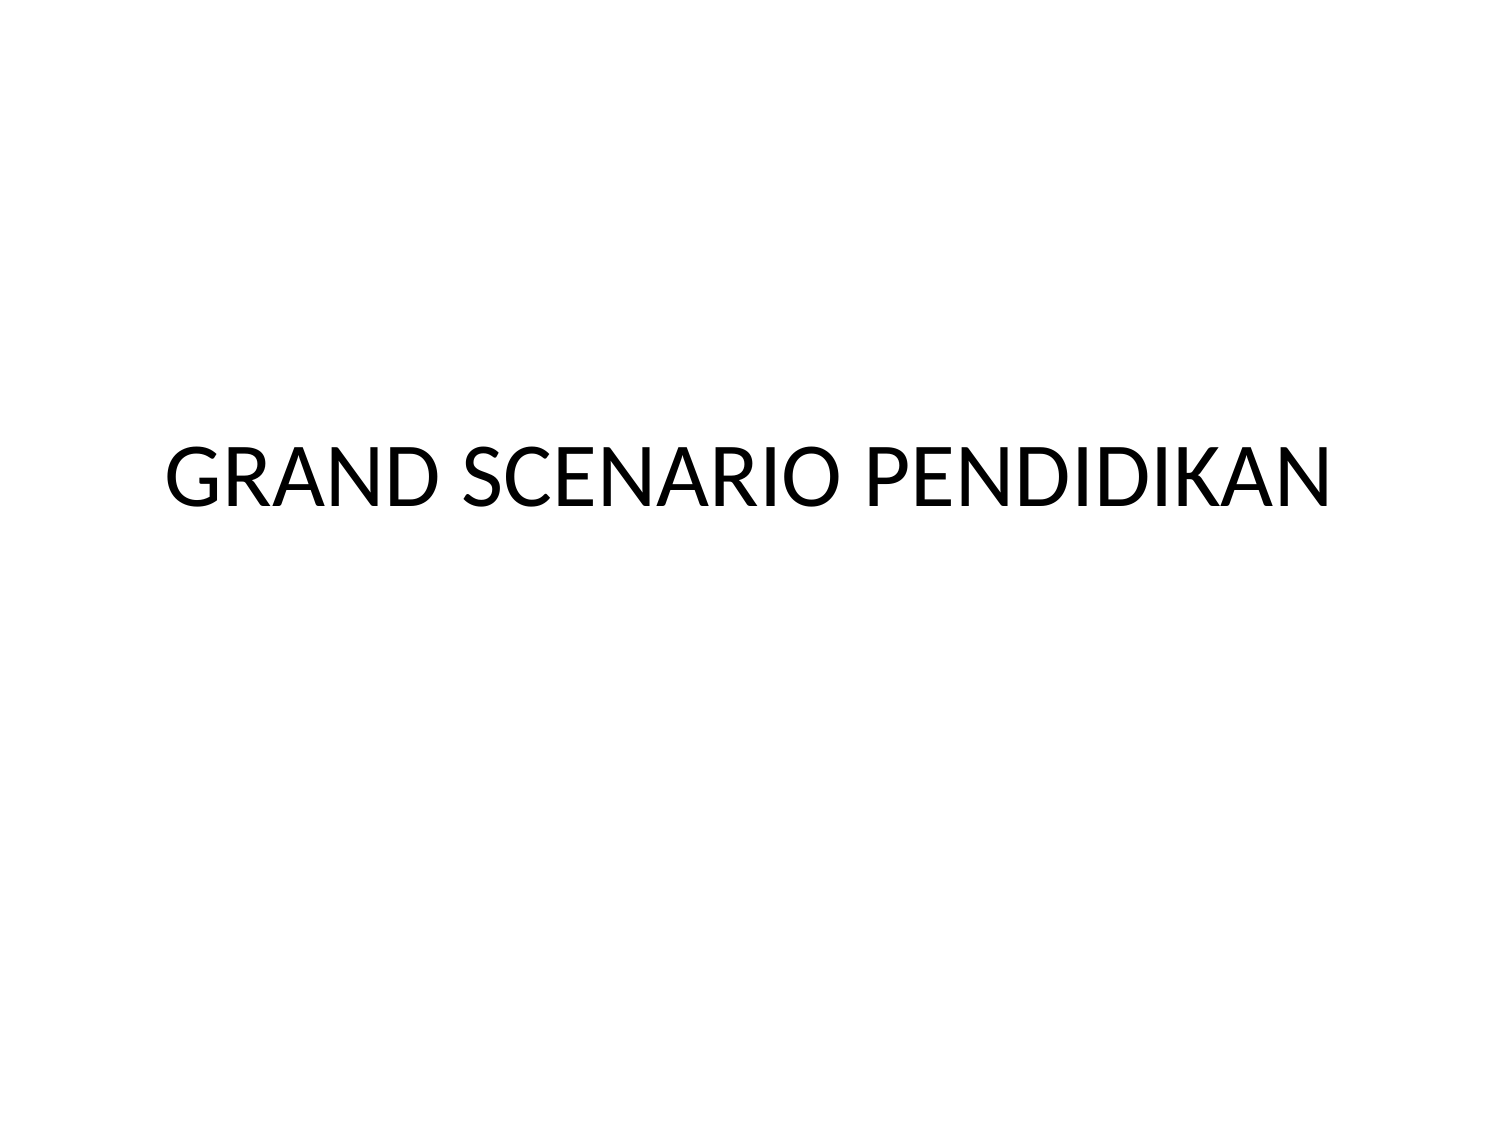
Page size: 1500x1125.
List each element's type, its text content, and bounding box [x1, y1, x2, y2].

title GRAND SCENARIO PENDIDIKAN [112, 349, 1388, 591]
